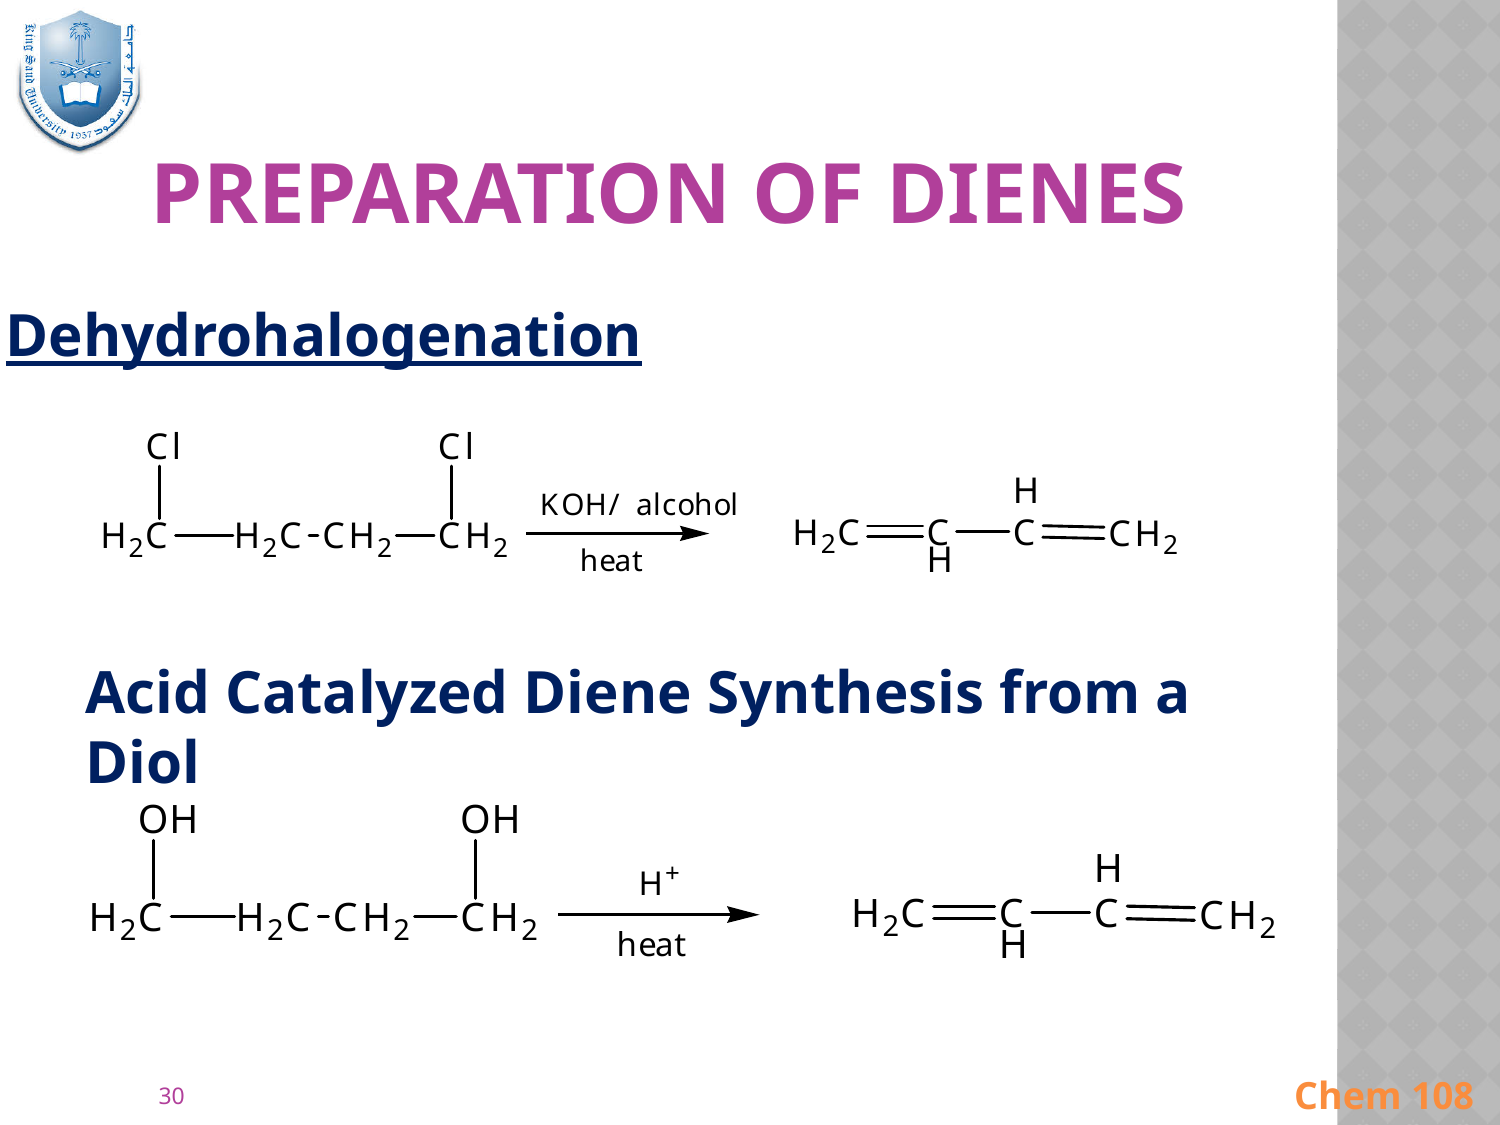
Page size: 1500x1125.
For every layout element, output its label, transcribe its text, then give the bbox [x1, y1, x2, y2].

text_box 108 Chem [1279, 1064, 1489, 1125]
title Preparation of Dienes [75, 52, 1263, 240]
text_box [88, 803, 1278, 965]
slide_number 30 [88, 1075, 185, 1113]
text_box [99, 432, 1180, 579]
text_box Dehydrohalogenation [0, 291, 657, 376]
picture [0, 0, 159, 160]
text_box Acid Catalyzed Diene Synthesis from a Diol [70, 647, 1263, 803]
